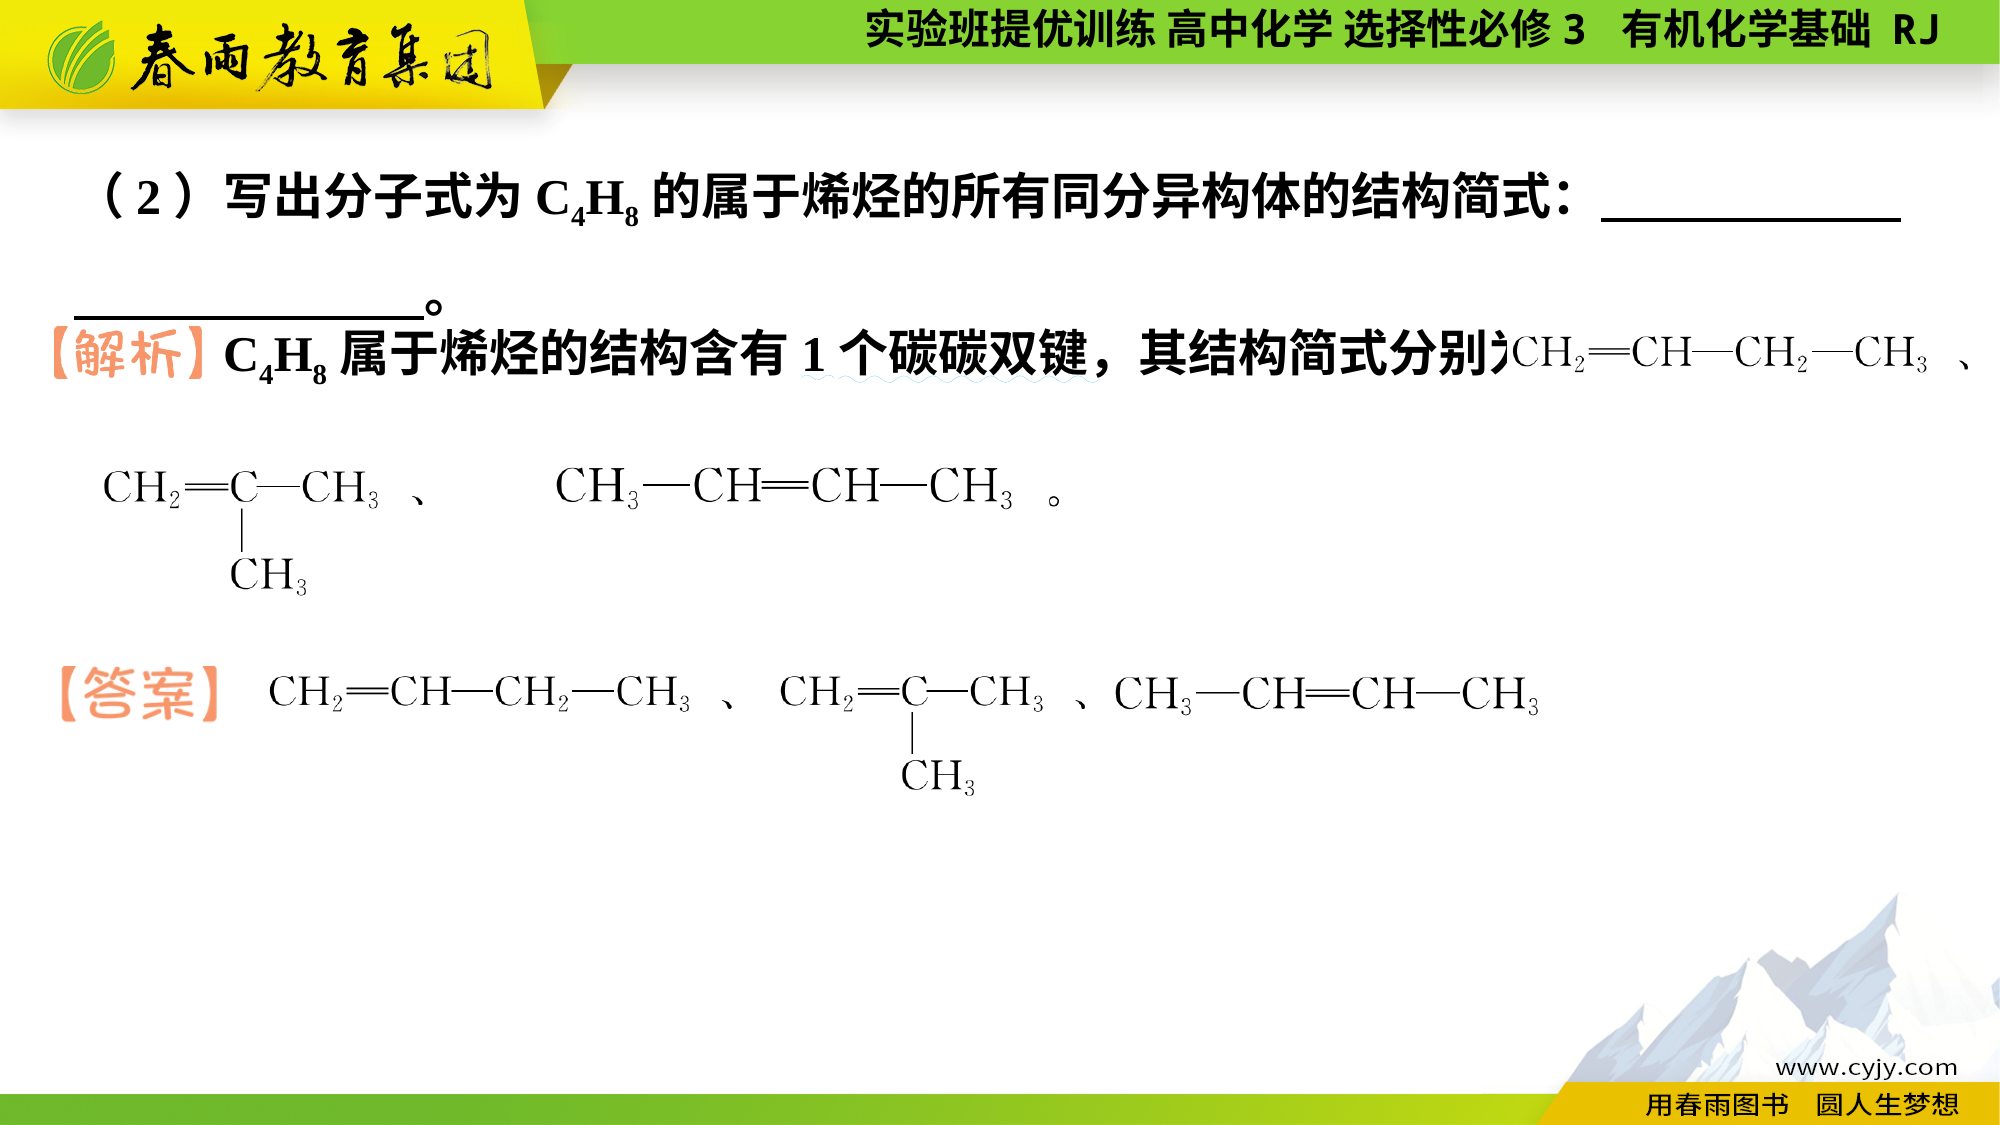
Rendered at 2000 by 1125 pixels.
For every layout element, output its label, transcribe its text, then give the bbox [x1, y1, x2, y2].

text_box C4H8属于烯烃的结构含有1个碳碳双键，其结构简式分别为 [208, 314, 1709, 398]
list （2）写出分子式为C4H8的属于烯烃的所有同分异构体的结构简式： 。 [59, 122, 1944, 308]
picture [0, 0, 2000, 1125]
